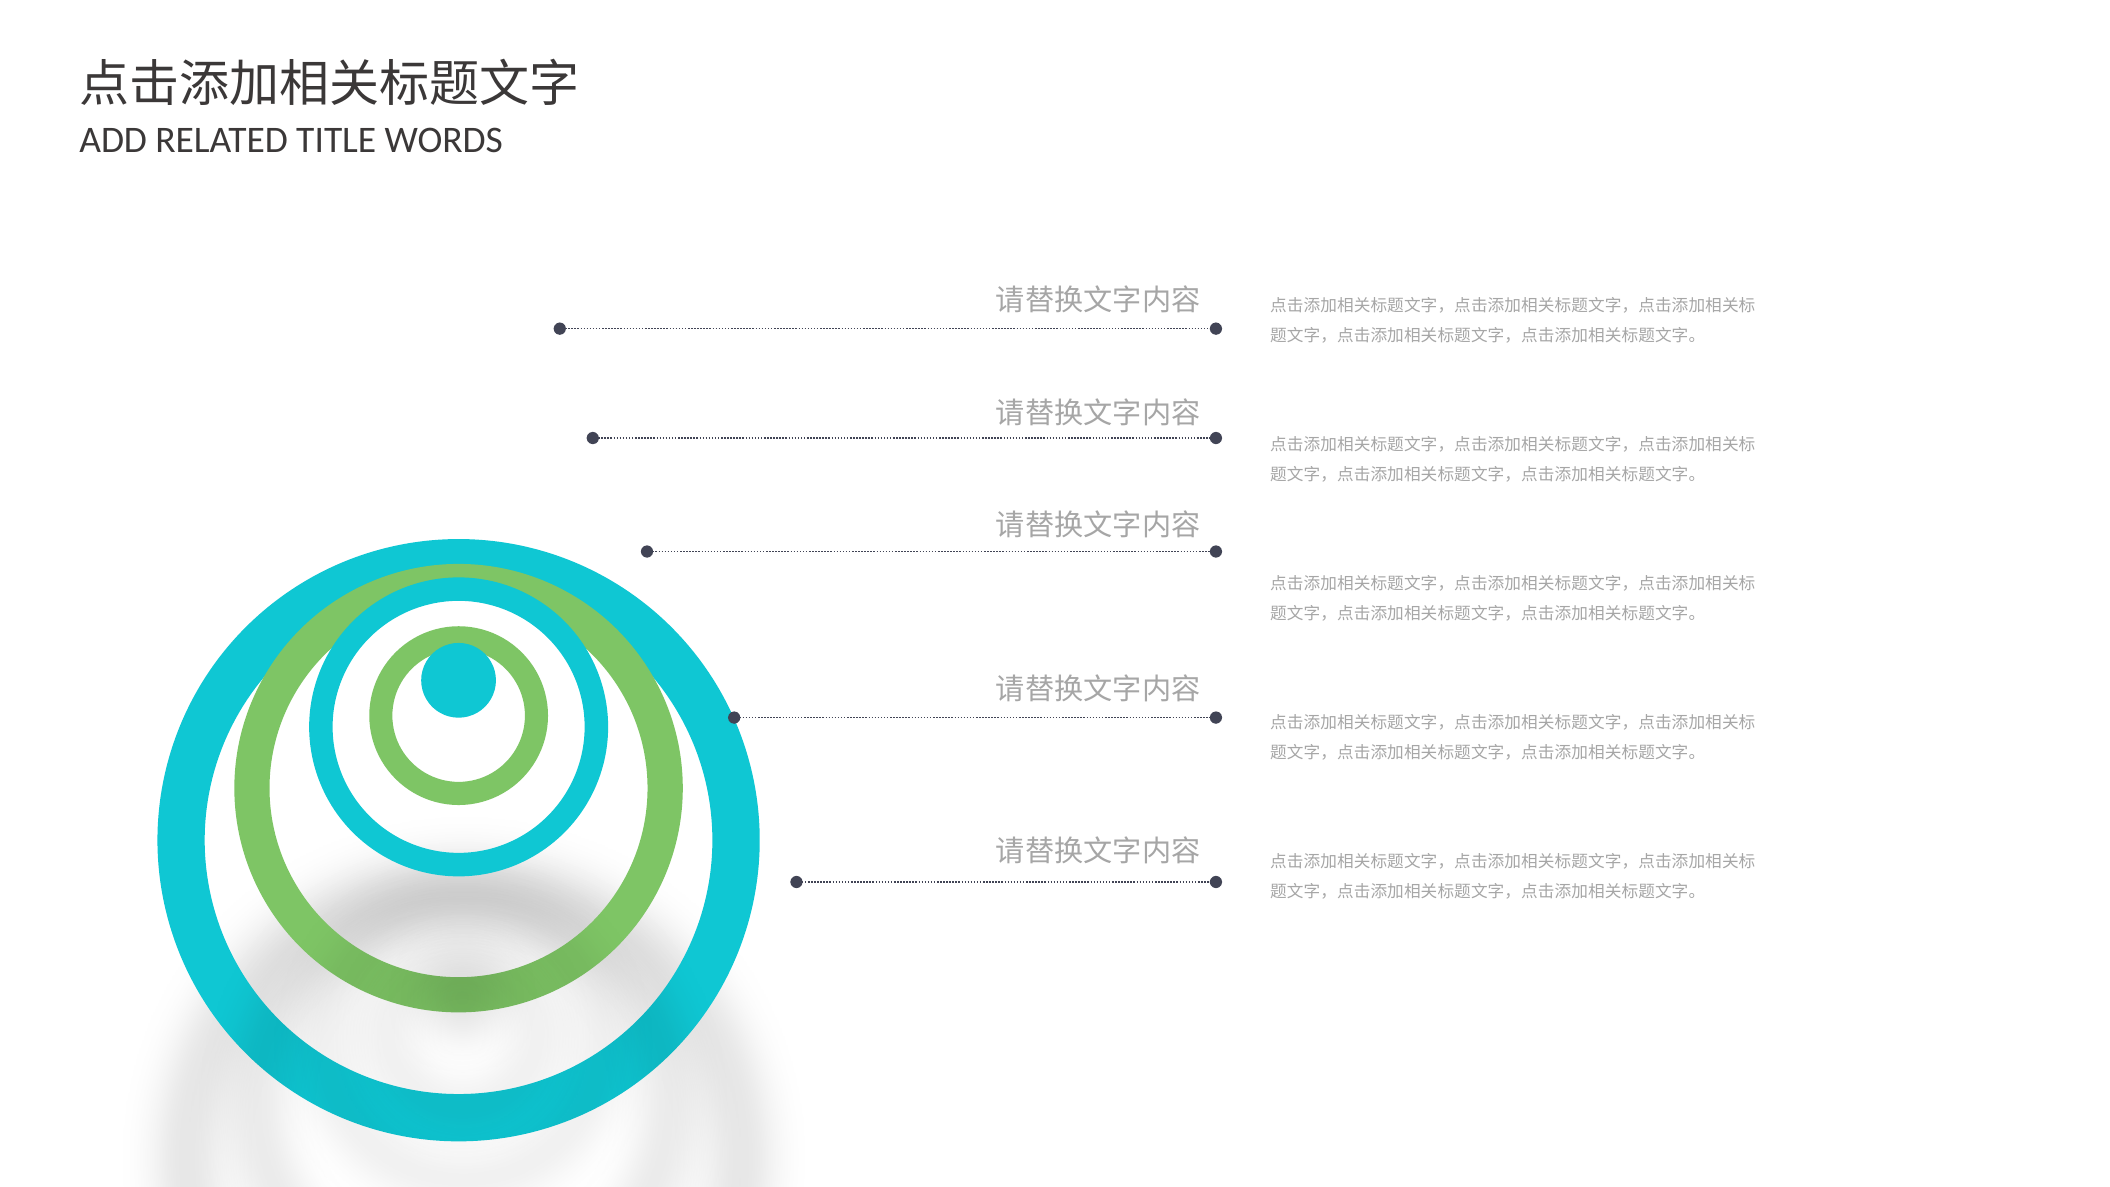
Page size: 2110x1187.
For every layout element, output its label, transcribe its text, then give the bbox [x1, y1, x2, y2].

text_box ADD RELATED TITLE WORDS [63, 107, 520, 169]
text_box 点击添加相关标题文字，点击添加相关标题文字，点击添加相关标题文字，点击添加相关标题文字，点击添加相关标题文字。 [1255, 833, 1787, 909]
text_box 点击添加相关标题文字，点击添加相关标题文字，点击添加相关标题文字，点击添加相关标题文字，点击添加相关标题文字。 [1255, 416, 1787, 491]
text_box [156, 538, 761, 1039]
text_box 请替换文字内容 [980, 656, 1216, 714]
text_box 请替换文字内容 [980, 491, 1216, 549]
text_box 点击添加相关标题文字 [63, 43, 596, 120]
text_box 点击添加相关标题文字，点击添加相关标题文字，点击添加相关标题文字，点击添加相关标题文字，点击添加相关标题文字。 [1255, 694, 1787, 770]
text_box [308, 576, 610, 878]
text_box 点击添加相关标题文字，点击添加相关标题文字，点击添加相关标题文字，点击添加相关标题文字，点击添加相关标题文字。 [1255, 277, 1787, 352]
text_box 请替换文字内容 [980, 818, 1216, 876]
text_box [368, 625, 550, 807]
text_box 请替换文字内容 [980, 267, 1216, 325]
text_box [233, 562, 684, 965]
text_box 请替换文字内容 [980, 380, 1216, 437]
text_box 点击添加相关标题文字，点击添加相关标题文字，点击添加相关标题文字，点击添加相关标题文字，点击添加相关标题文字。 [1255, 555, 1787, 631]
text_box [420, 641, 497, 719]
